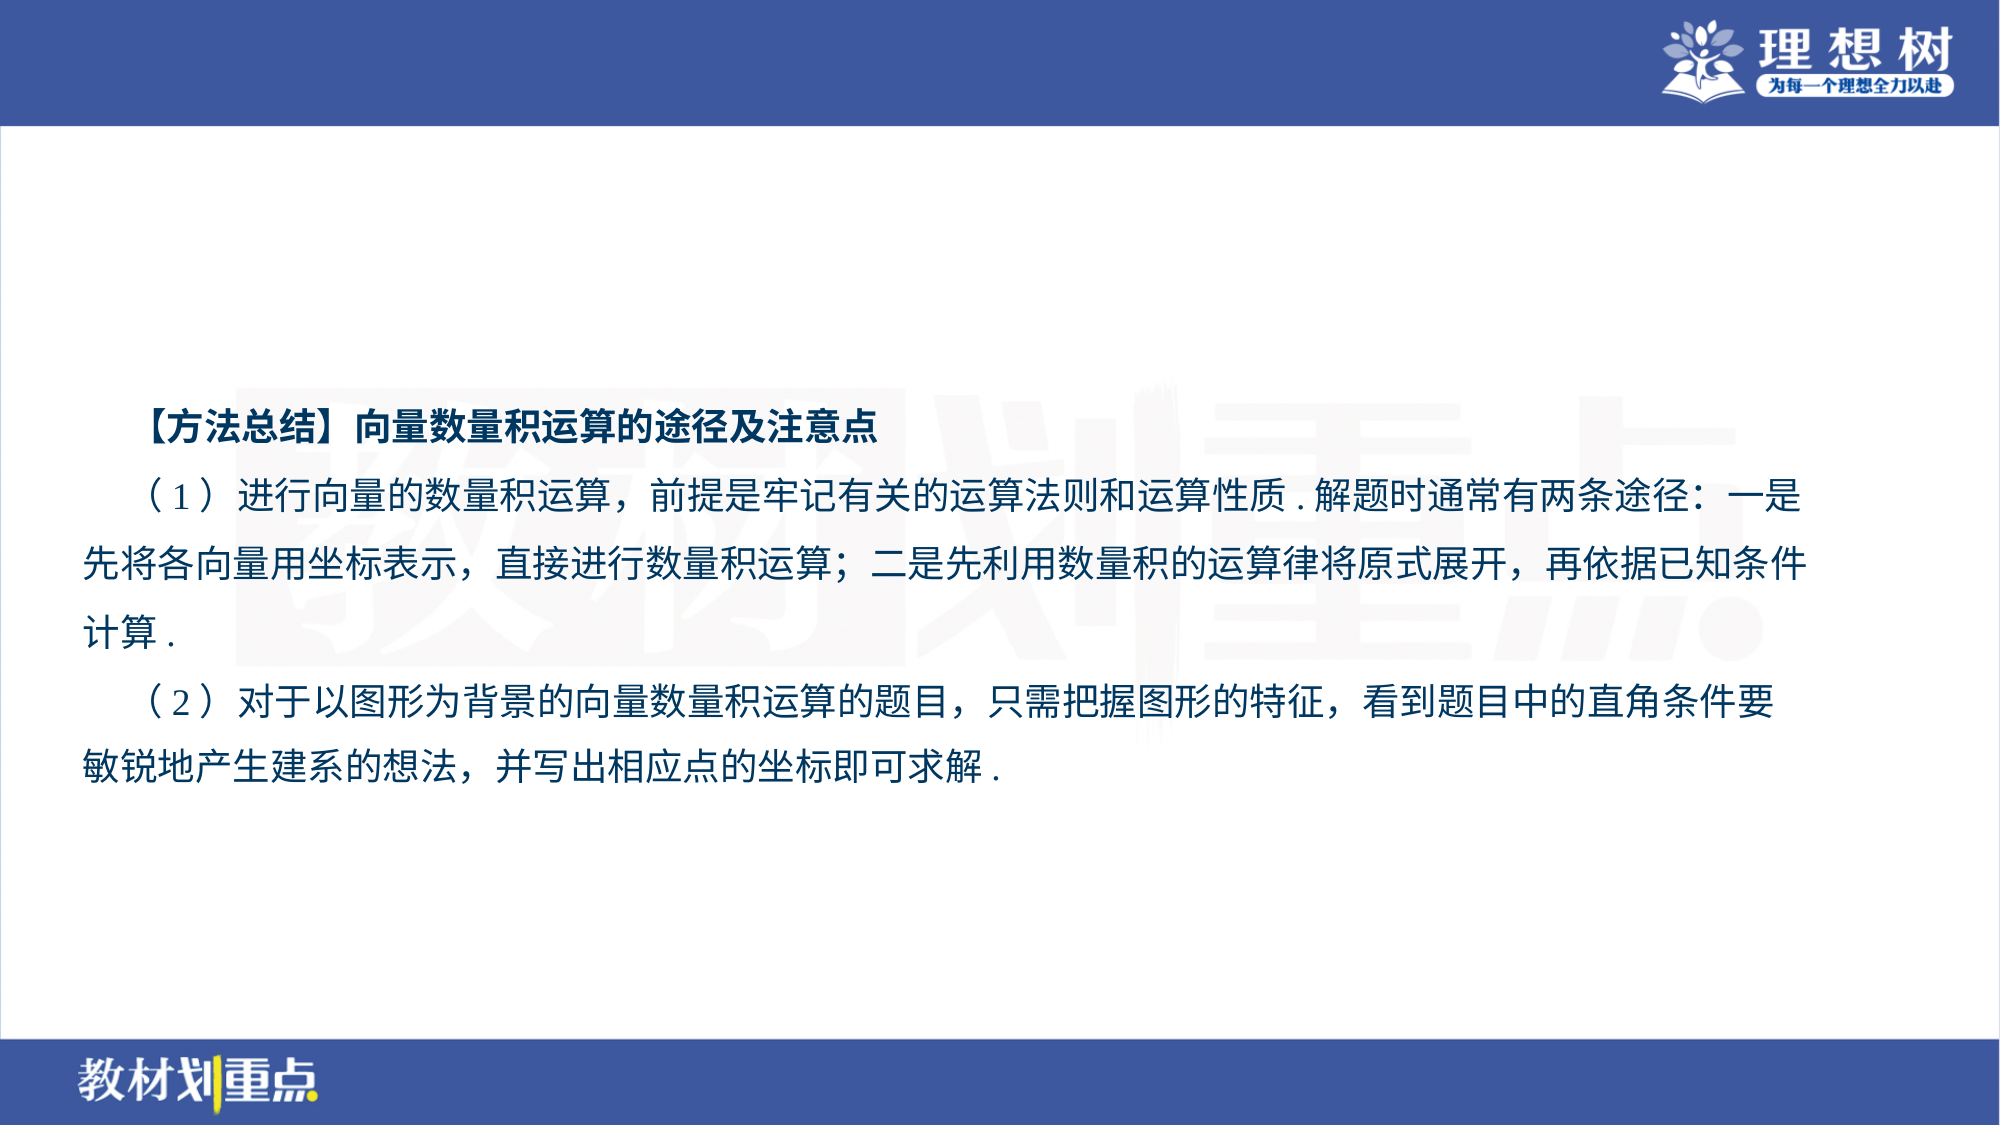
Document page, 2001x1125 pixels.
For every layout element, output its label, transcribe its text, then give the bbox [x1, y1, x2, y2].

text_box 【方法总结】向量数量积运算的途径及注意点 （1）进行向量的数量积运算，前提是牢记有关的运算法则和运算性质.解题时通常有两条途径：一是 先将各向量用坐标表示，直接进行数量积运算；二是先利用数量积的运算律将原式展开，再依据已知条件 计算. （2）对于以图形为背景的向量数量积运算的题目，只需把握图形的特征，看到题目中的直角条件要 敏锐地产生建系的想法，并写出相应点的坐标即可求解. [82, 379, 1817, 782]
picture [0, 0, 2000, 1125]
